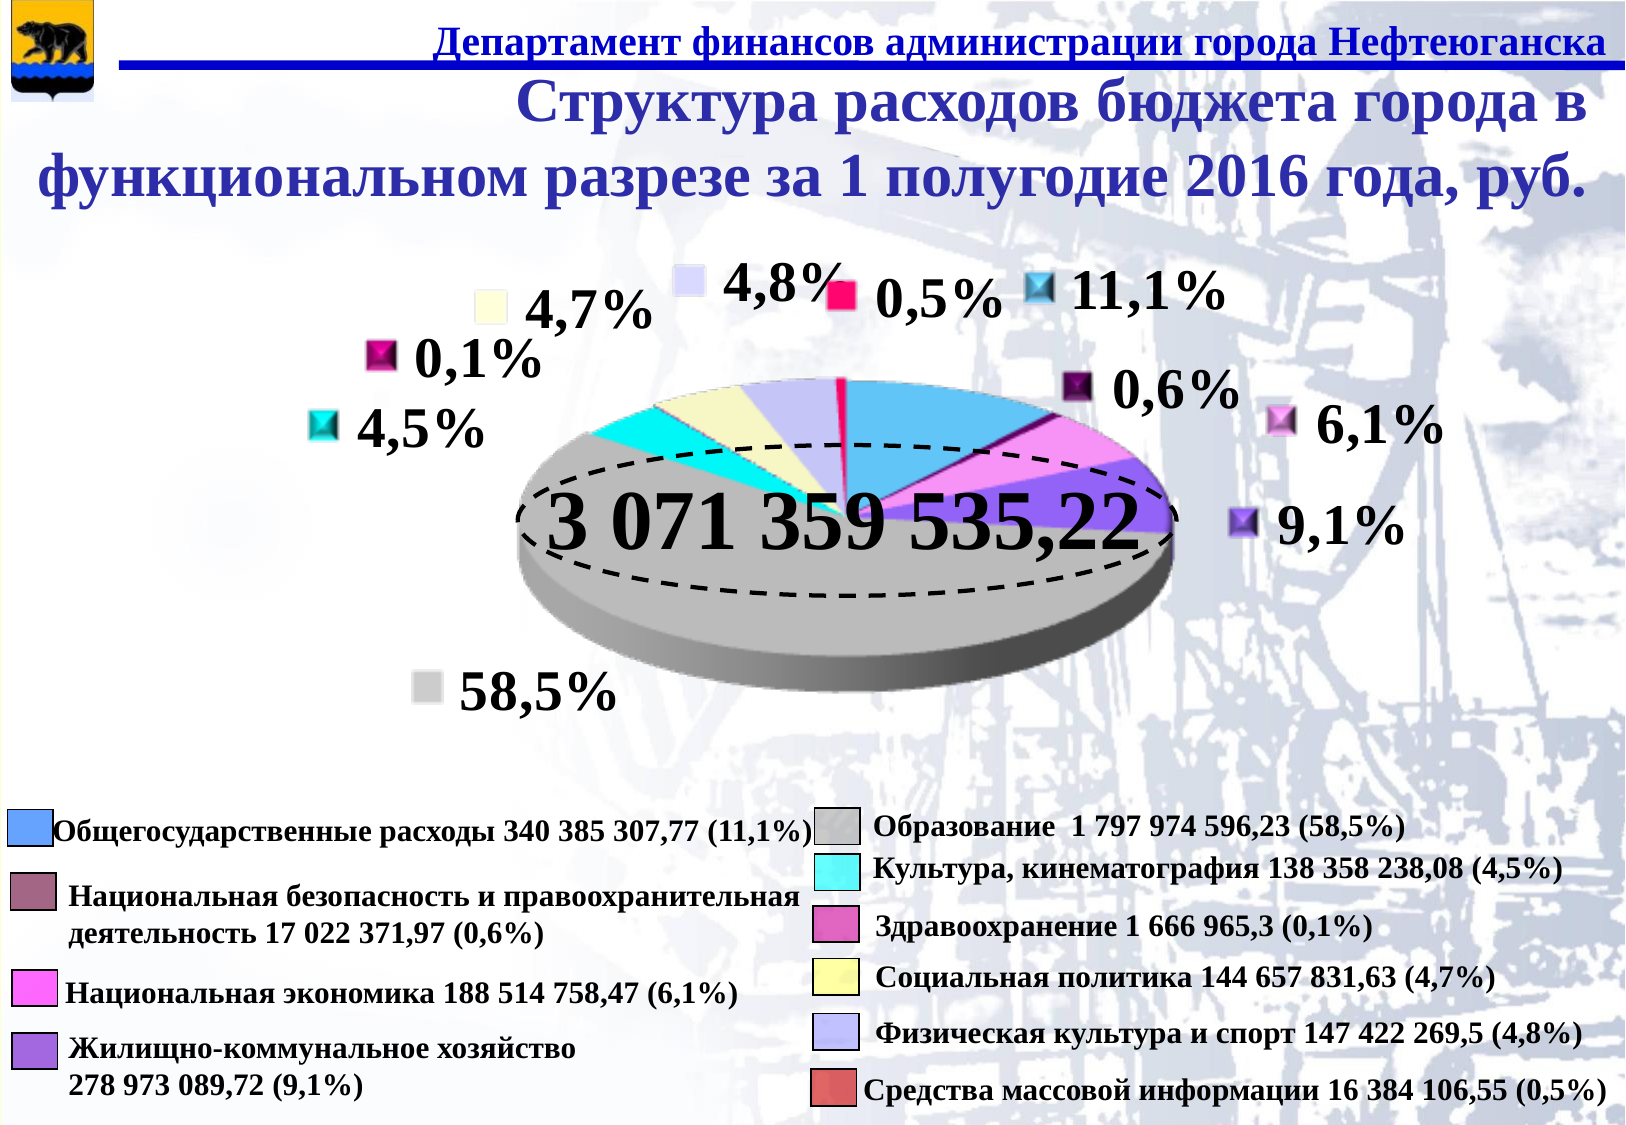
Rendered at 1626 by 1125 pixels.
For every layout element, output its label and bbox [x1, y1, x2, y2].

picture [0, 737, 1625, 1125]
text_box [0, 232, 1625, 737]
picture [0, 0, 1625, 232]
